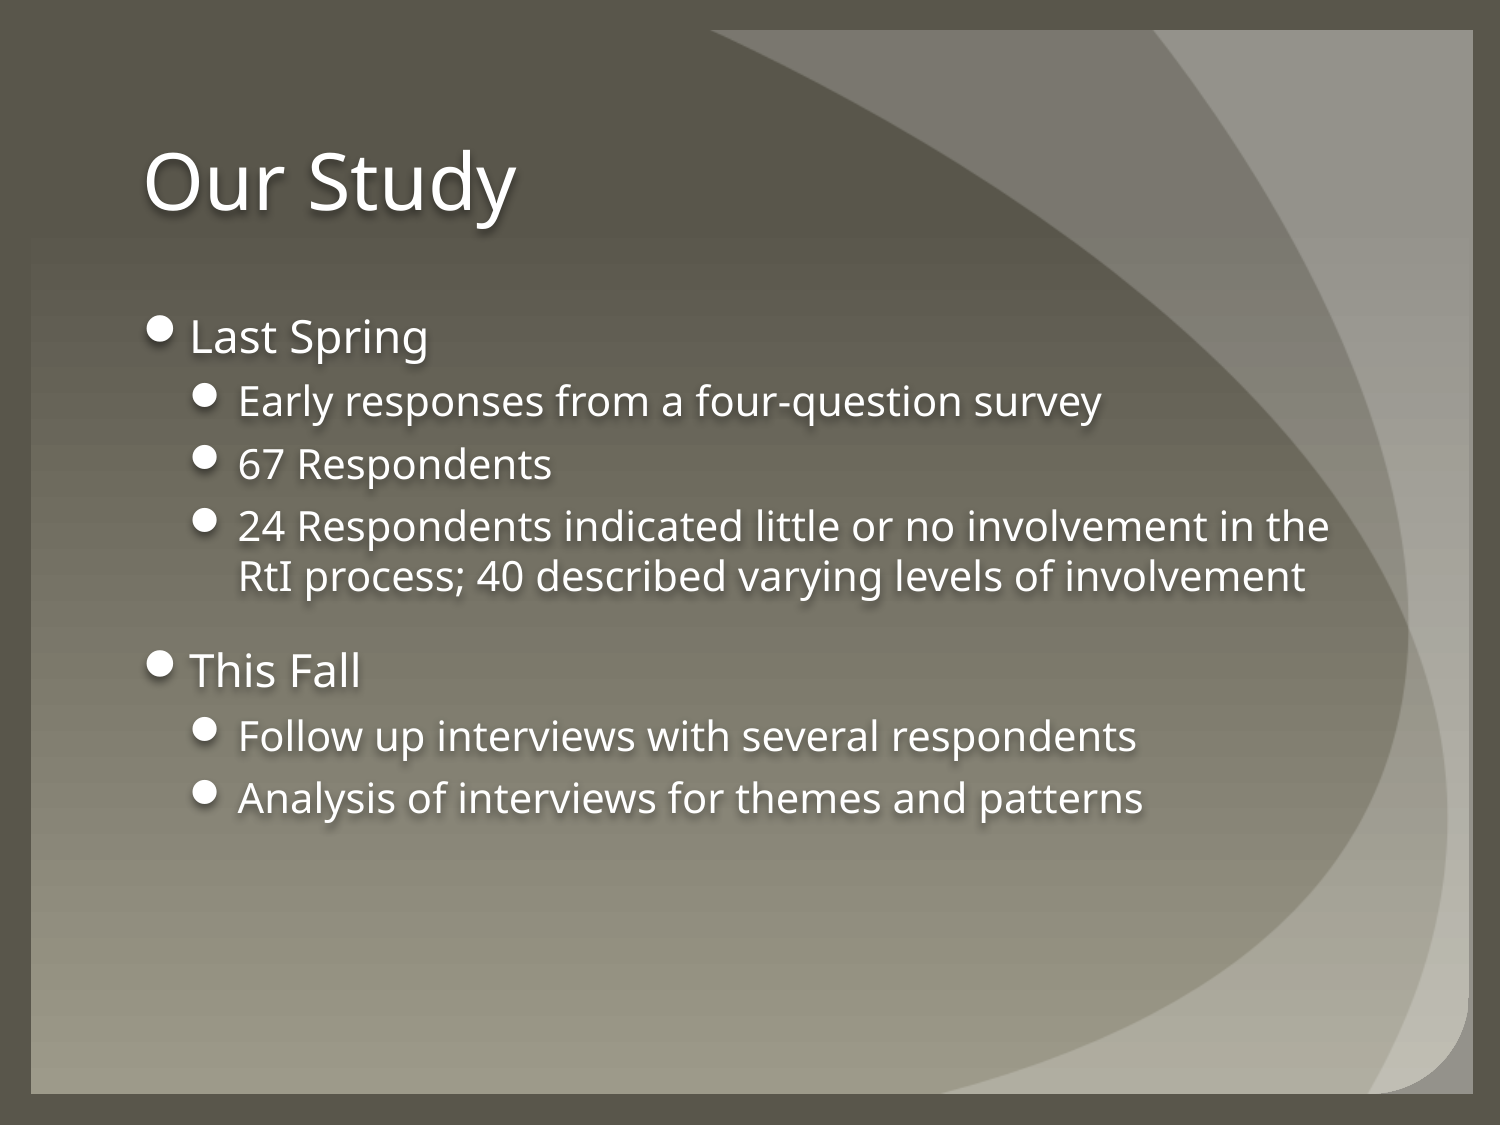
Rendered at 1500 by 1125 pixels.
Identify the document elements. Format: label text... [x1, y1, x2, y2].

list Last Spring Early responses from a four-question survey 67 Respondents 24 Respondents indicated little or no involvement in the RtI process; 40 described varying levels of involvement This Fall Follow up interviews with several respondents Analysis of interviews for themes and patterns [127, 299, 1372, 991]
title Our Study [127, 62, 1372, 234]
picture [24, 30, 1473, 1094]
